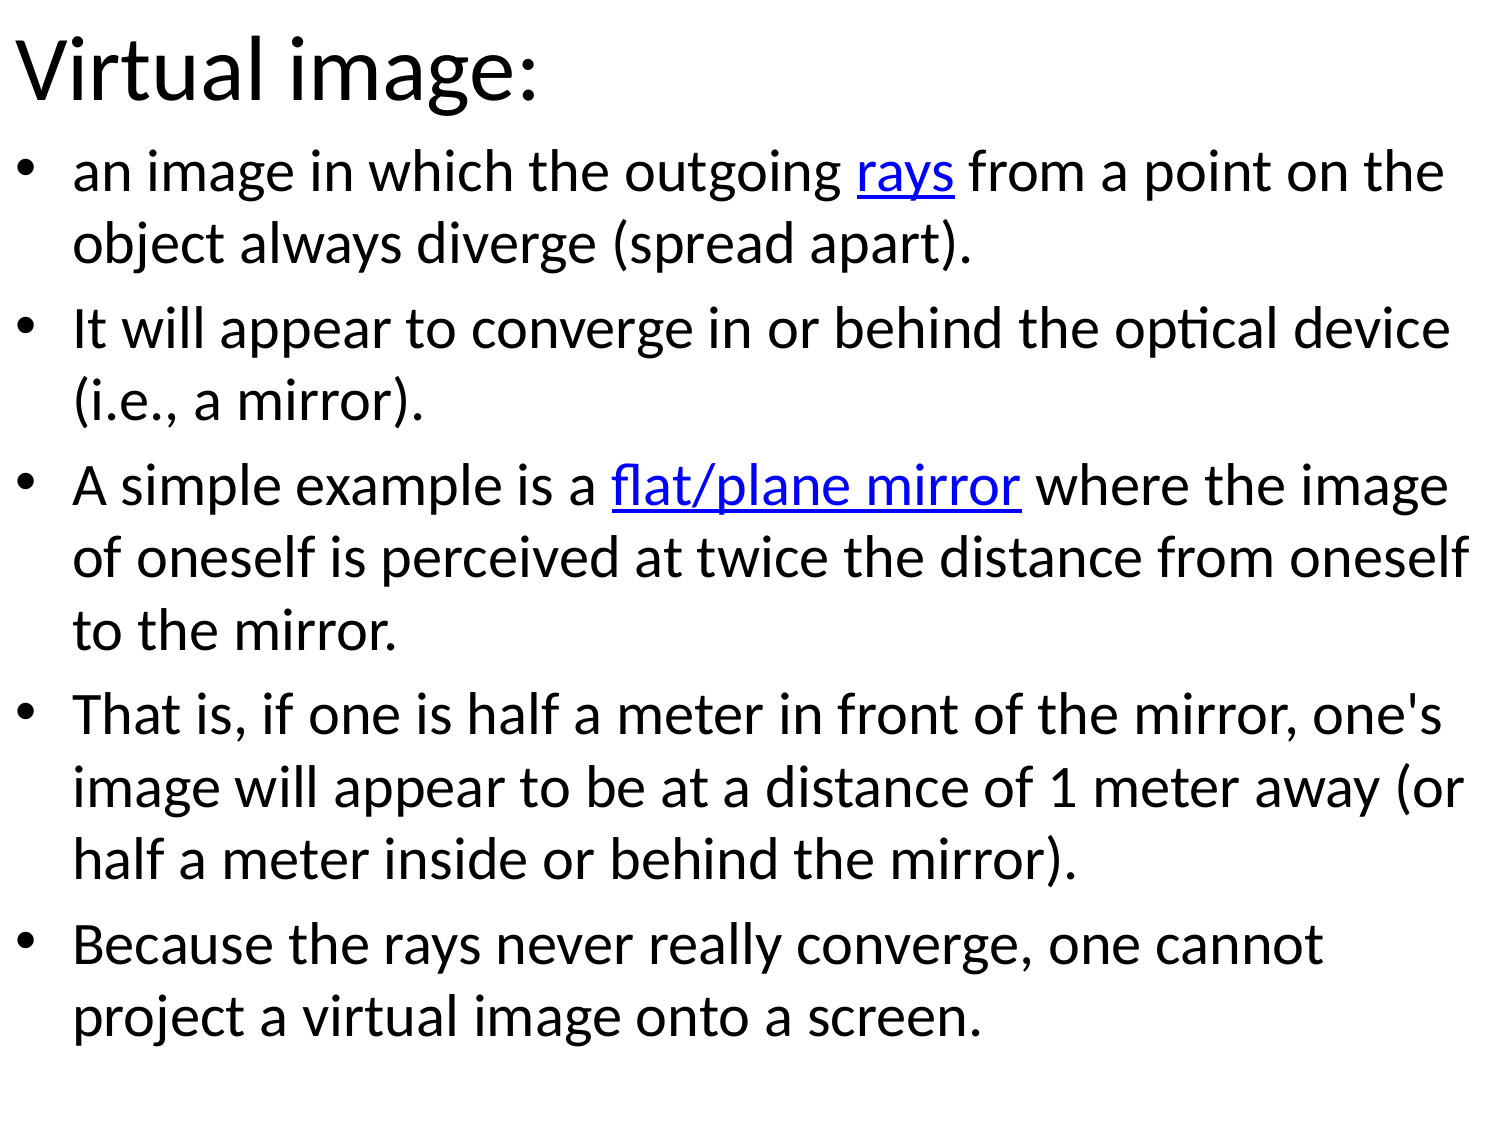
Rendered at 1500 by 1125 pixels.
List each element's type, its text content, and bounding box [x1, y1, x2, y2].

list Virtual image: an image in which the outgoing rays from a point on the object always diverge (spread apart). It will appear to converge in or behind the optical device (i.e., a mirror). A simple example is a flat/plane mirror where the image of oneself is perceived at twice the distance from oneself to the mirror. That is, if one is half a meter in front of the mirror, one's image will appear to be at a distance of 1 meter away (or half a meter inside or behind the mirror). Because the rays never really converge, one cannot project a virtual image onto a screen. [0, 0, 1500, 1125]
